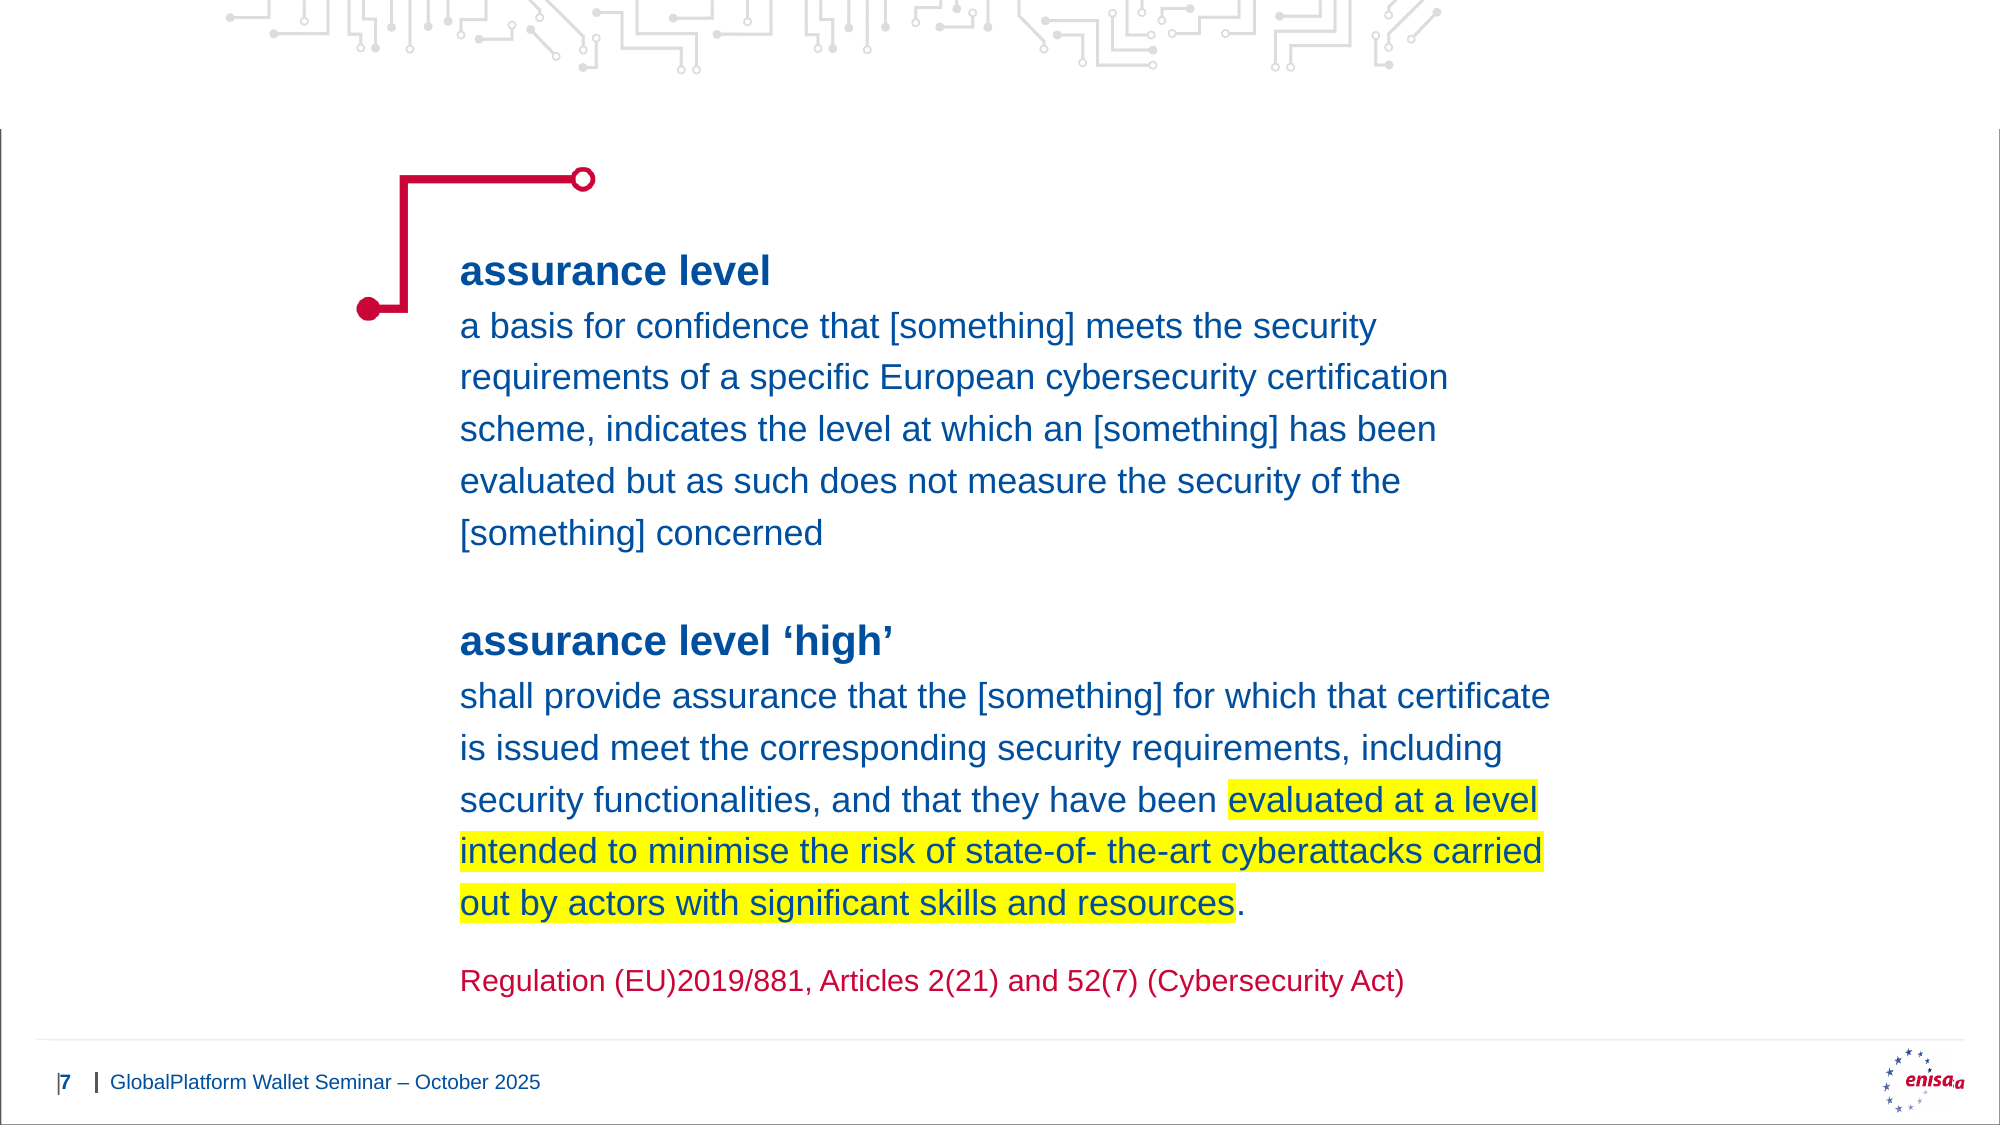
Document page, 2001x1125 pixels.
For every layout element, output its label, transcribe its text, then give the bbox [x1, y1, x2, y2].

list Regulation (EU)2019/881, Articles 2(21) and 52(7) (Cybersecurity Act) [445, 952, 1541, 1034]
footer GlobalPlatform Wallet Seminar – October 2025 [110, 1065, 1430, 1125]
picture [0, 0, 2000, 1125]
list assurance level a basis for confidence that [something] meets the security requirements of a specific European cybersecurity certification scheme, indicates the level at which an [something] has been evaluated but as such does not measure the security of the [something] concerned assurance level ‘high’ shall provide assurance that the [something] for which that certificate is issued meet the corresponding security requirements, including security functionalities, and that they have been evaluated at a level intended to minimise the risk of state-of- the-art cyberattacks carried out by actors with significant skills and resources. [445, 225, 1600, 935]
